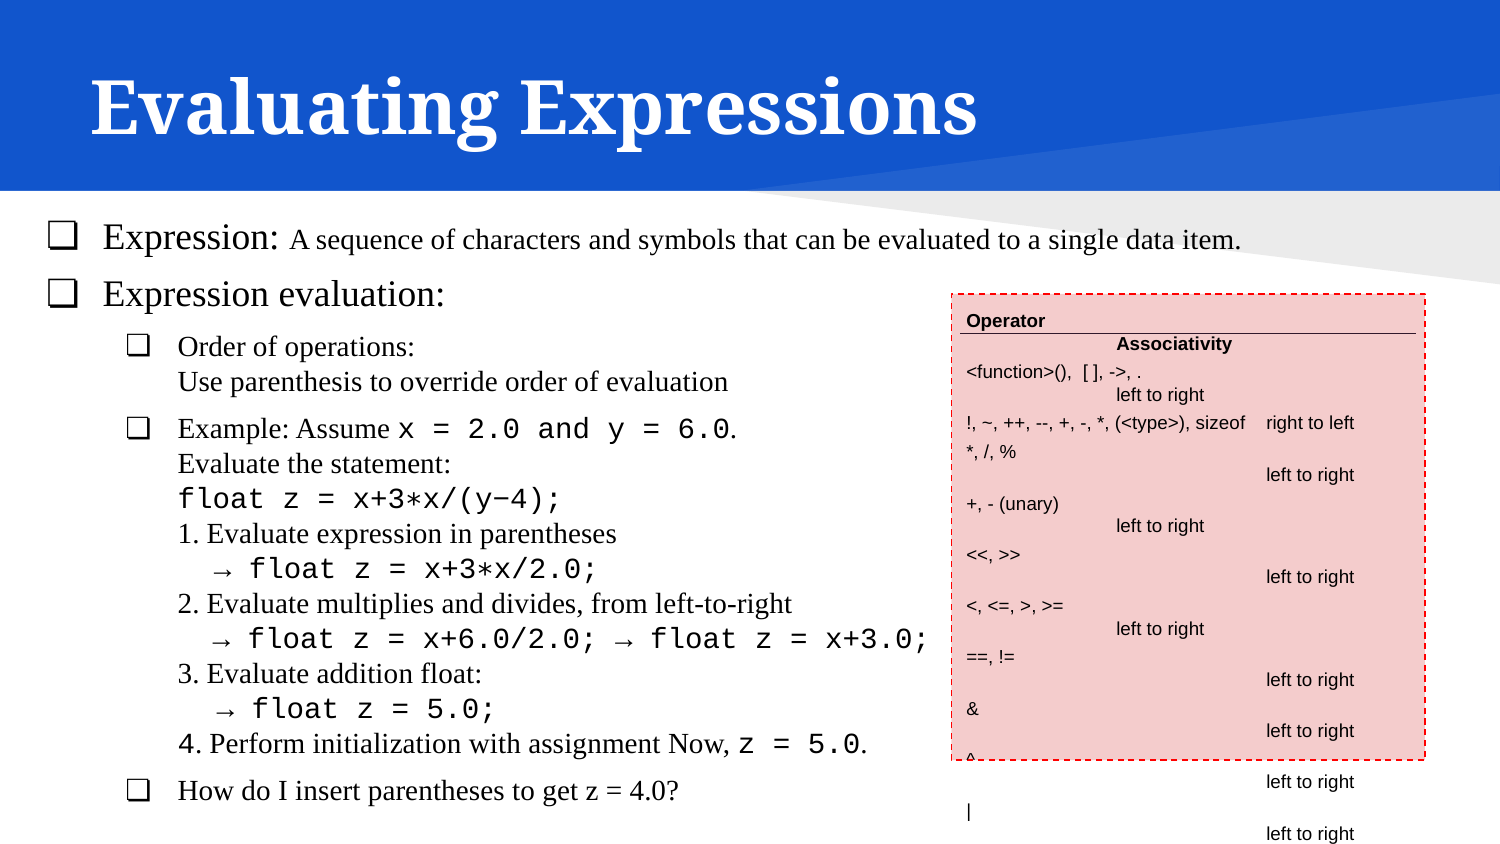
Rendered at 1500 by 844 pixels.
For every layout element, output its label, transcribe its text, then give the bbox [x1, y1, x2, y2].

text_box Operator Associativity <function>(), [ ], ->, . left to right !, ~, ++, --, +, -, *, (<type>), sizeof right to left *, /, % left to right +, - (unary) left to right <<, >> left to right <, <=, >, >= left to right ==, != left to right & left to right ^ left to right | left to right && left to right || left to right ? : left to right = += -= *= /= %= &= ^= |= <<= >>= right to left , lrft to right [951, 293, 1425, 761]
title Evaluating Expressions [75, 33, 1425, 175]
list Expression: A sequence of characters and symbols that can be evaluated to a single data item. Expression evaluation: Order of operations: Use parenthesis to override order of evaluation Example: Assume x = 2.0 and y = 6.0. Evaluate the statement: float z = x+3∗x/(y−4); 1. Evaluate expression in parentheses → float z = x+3∗x/2.0; 2. Evaluate multiplies and divides, from left-to-right → float z = x+6.0/2.0; → float z = x+3.0; 3. Evaluate addition float: → float z = 5.0; 4. Perform initialization with assignment Now, z = 5.0. How do I insert parentheses to get z = 4.0? [12, 196, 1363, 808]
